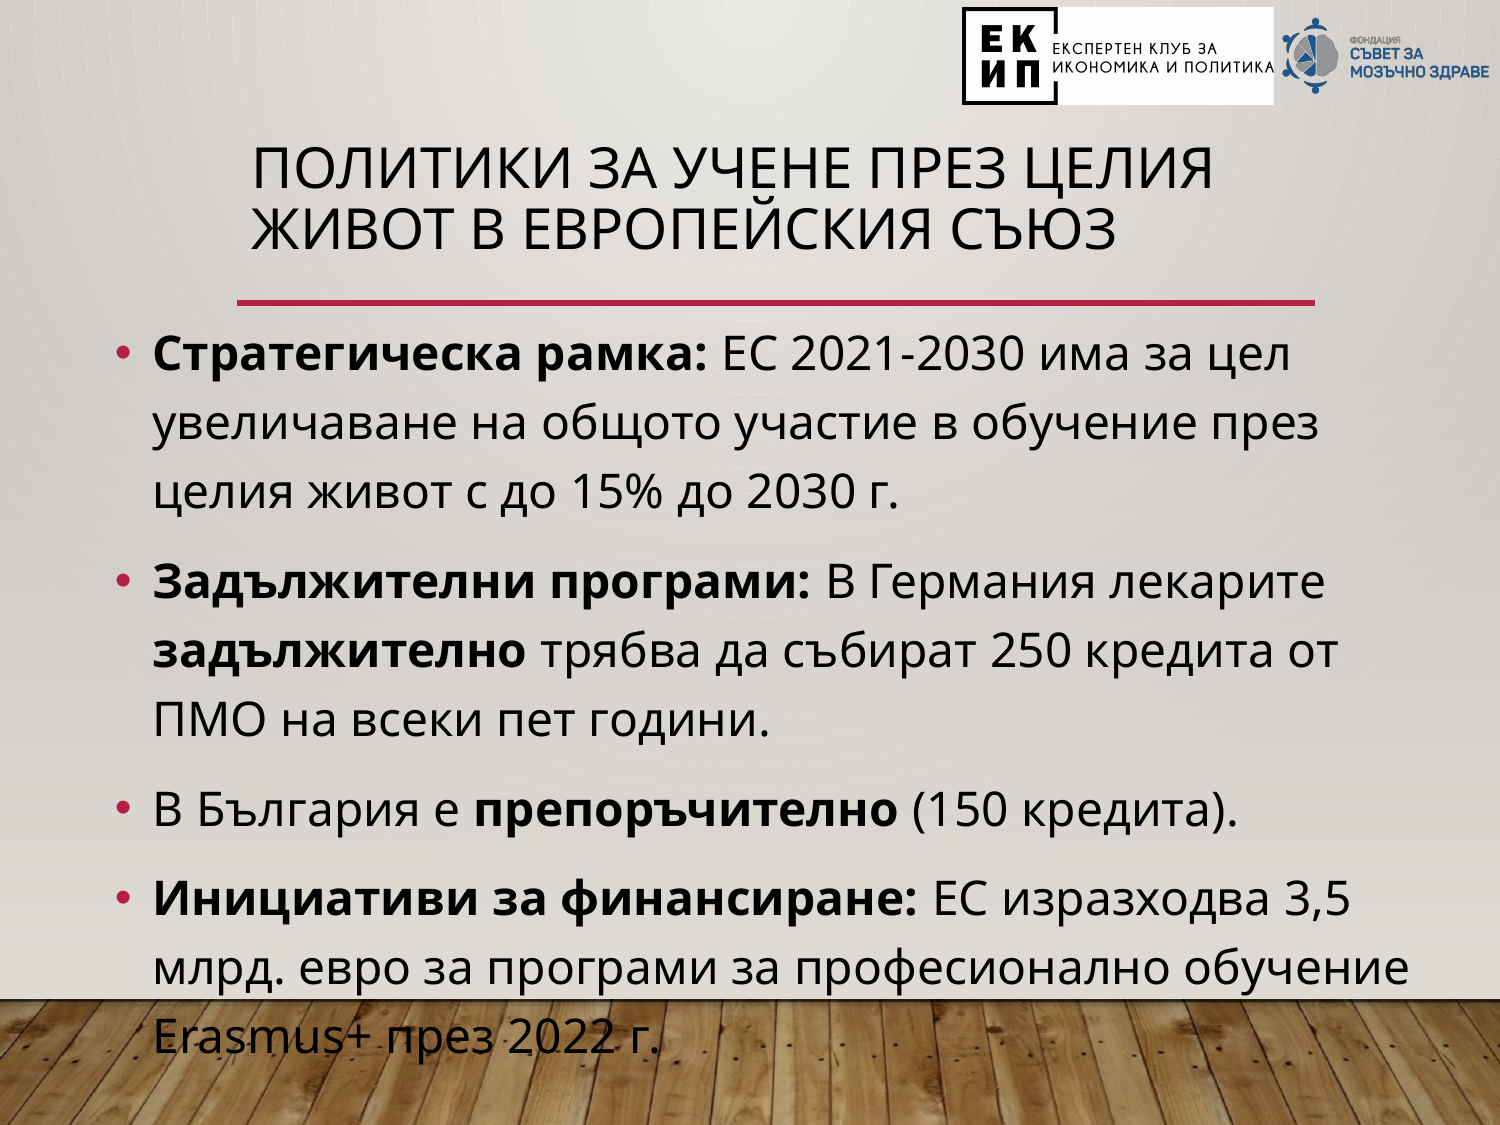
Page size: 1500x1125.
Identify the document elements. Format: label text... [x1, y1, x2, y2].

list Стратегическа рамка: ЕС 2021-2030 има за цел увеличаване на общото участие в обучение през целия живот с до 15% до 2030 г. Задължителни програми: В Германия лекарите задължително трябва да събират 250 кредита от ПМО на всеки пет години. В България е препоръчително (150 кредита). Инициативи за финансиране: ЕС изразходва 3,5 млрд. евро за програми за професионално обучение Erasmus+ през 2022 г. [99, 304, 1452, 993]
picture [962, 7, 1500, 105]
picture [0, 999, 1500, 1125]
title Политики за учене през целия живот в Европейския съюз [236, 131, 1315, 304]
